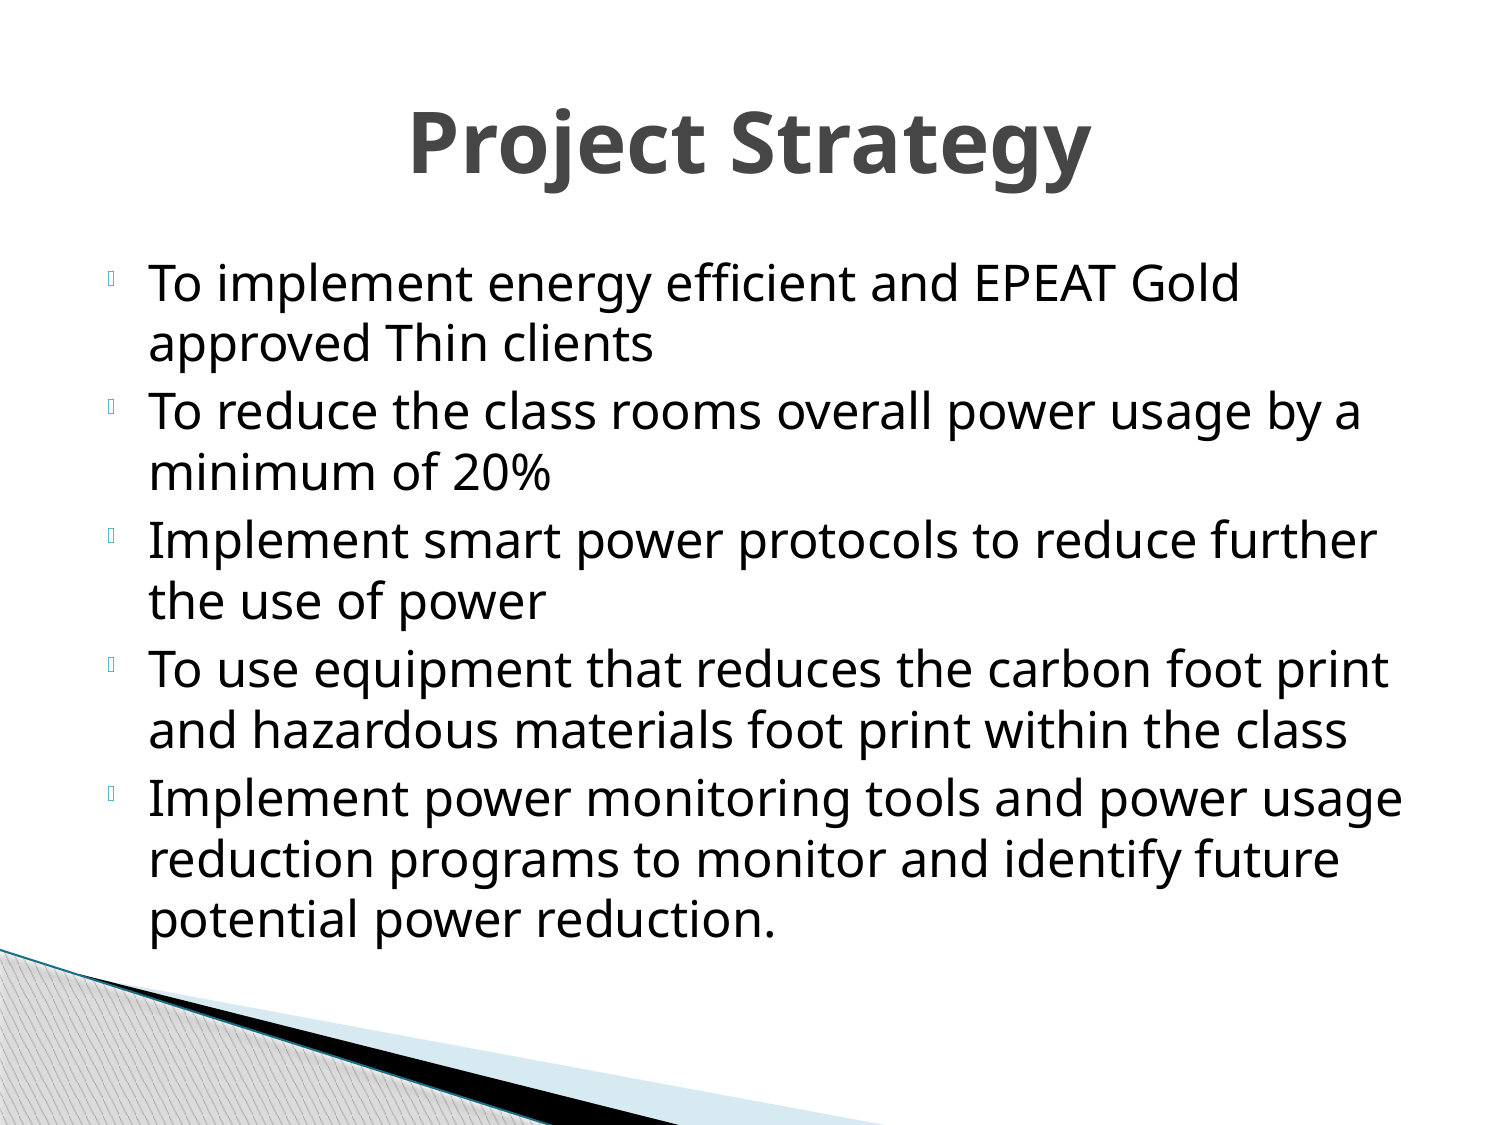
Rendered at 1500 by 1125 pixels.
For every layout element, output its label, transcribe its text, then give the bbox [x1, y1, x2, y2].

title Project Strategy [75, 45, 1425, 233]
list To implement energy efficient and EPEAT Gold approved Thin clients To reduce the class rooms overall power usage by a minimum of 20% Implement smart power protocols to reduce further the use of power To use equipment that reduces the carbon foot print and hazardous materials foot print within the class Implement power monitoring tools and power usage reduction programs to monitor and identify future potential power reduction. [75, 243, 1425, 986]
